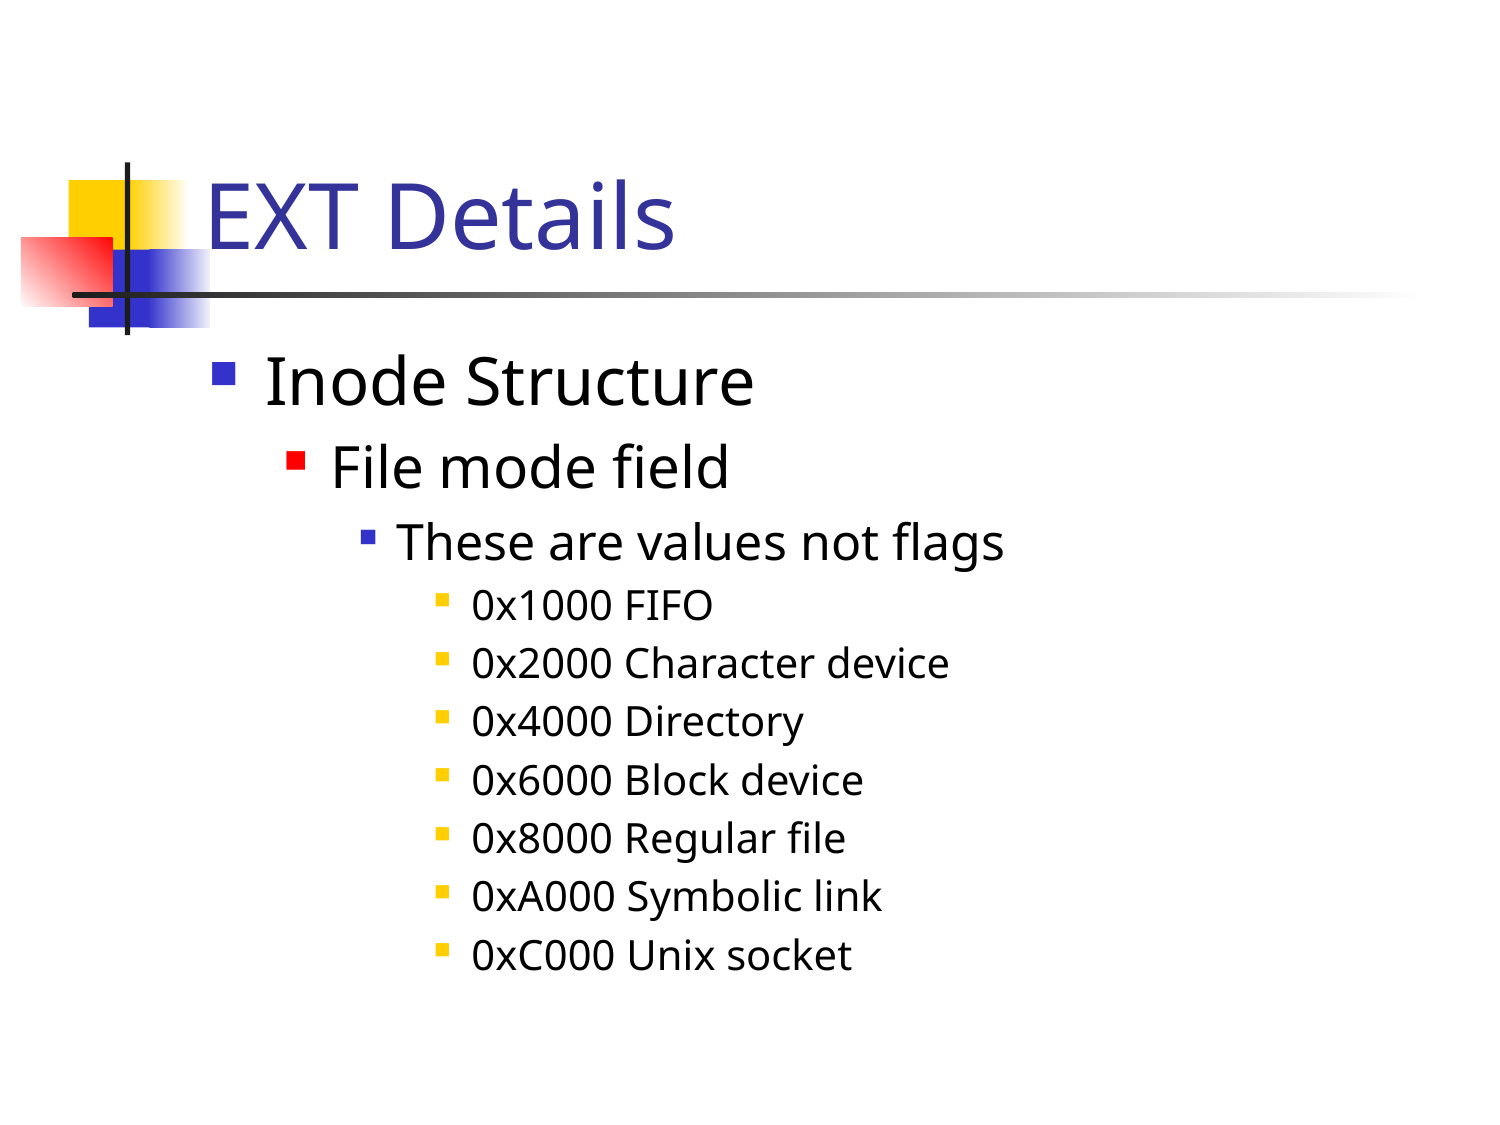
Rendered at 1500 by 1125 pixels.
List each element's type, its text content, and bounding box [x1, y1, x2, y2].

list Inode Structure File mode field These are values not flags 0x1000 FIFO 0x2000 Character device 0x4000 Directory 0x6000 Block device 0x8000 Regular file 0xA000 Symbolic link 0xC000 Unix socket [193, 330, 1470, 1007]
title EXT Details [188, 34, 1468, 276]
